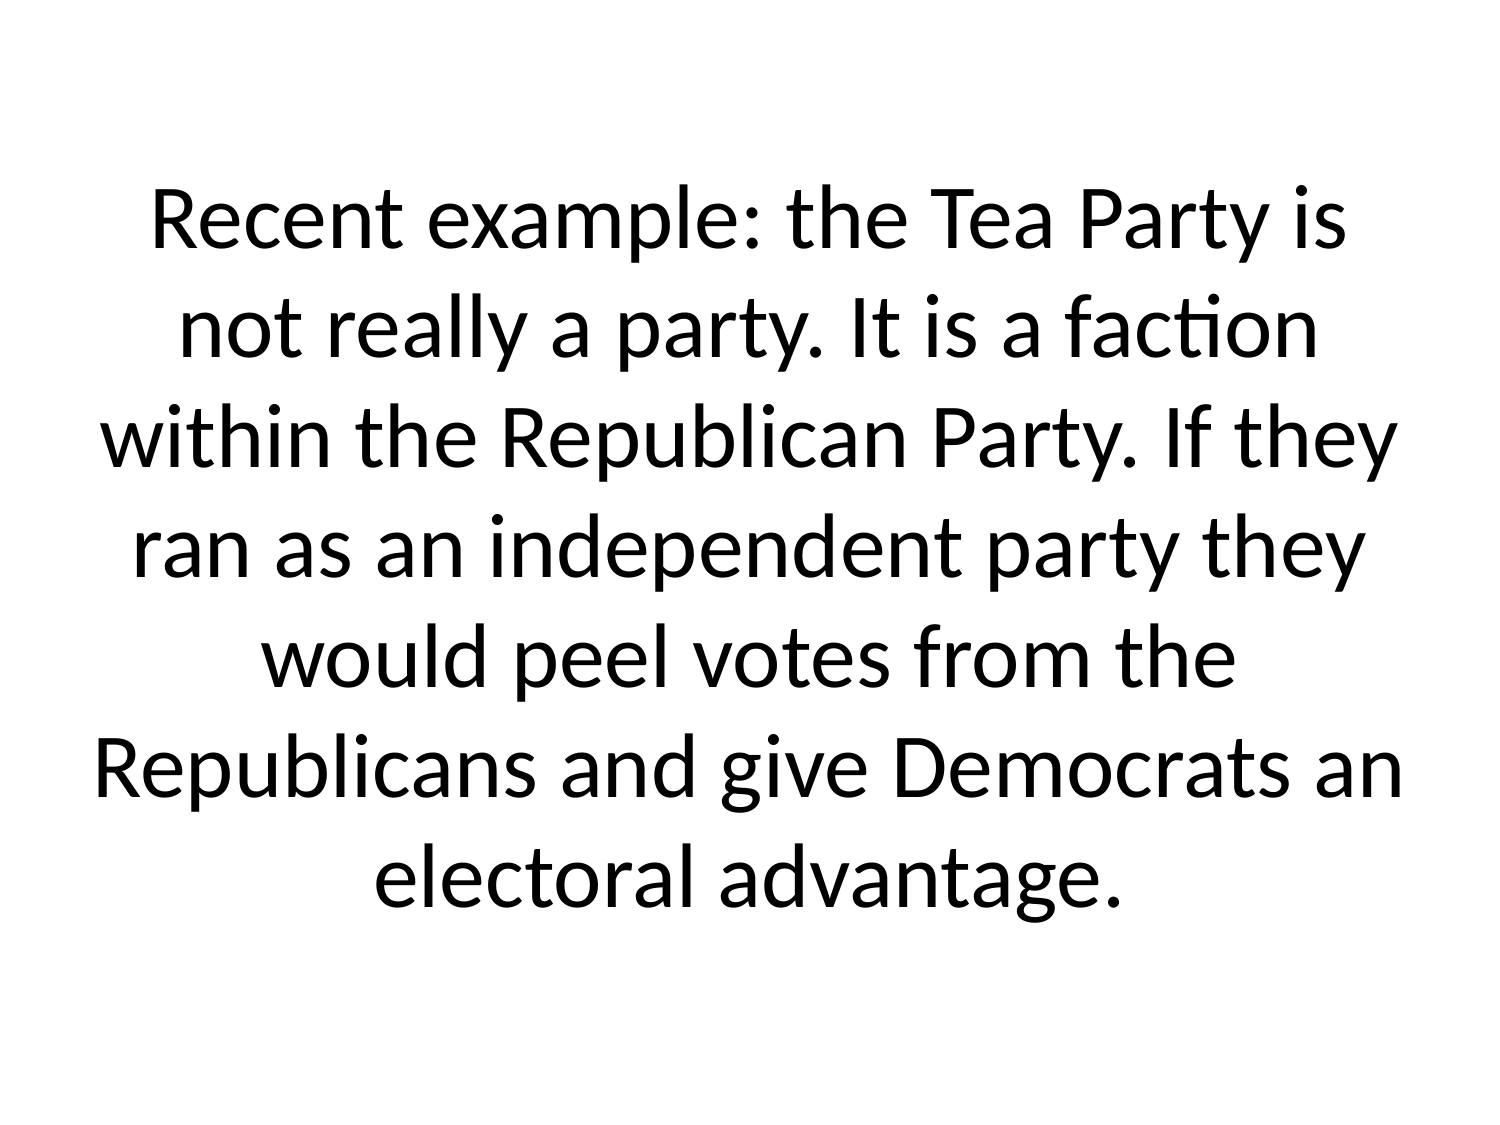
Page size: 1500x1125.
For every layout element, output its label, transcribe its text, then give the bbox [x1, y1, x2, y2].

title Recent example: the Tea Party is not really a party. It is a faction within the Republican Party. If they ran as an independent party they would peel votes from the Republicans and give Democrats an electoral advantage. [74, 44, 1426, 1038]
